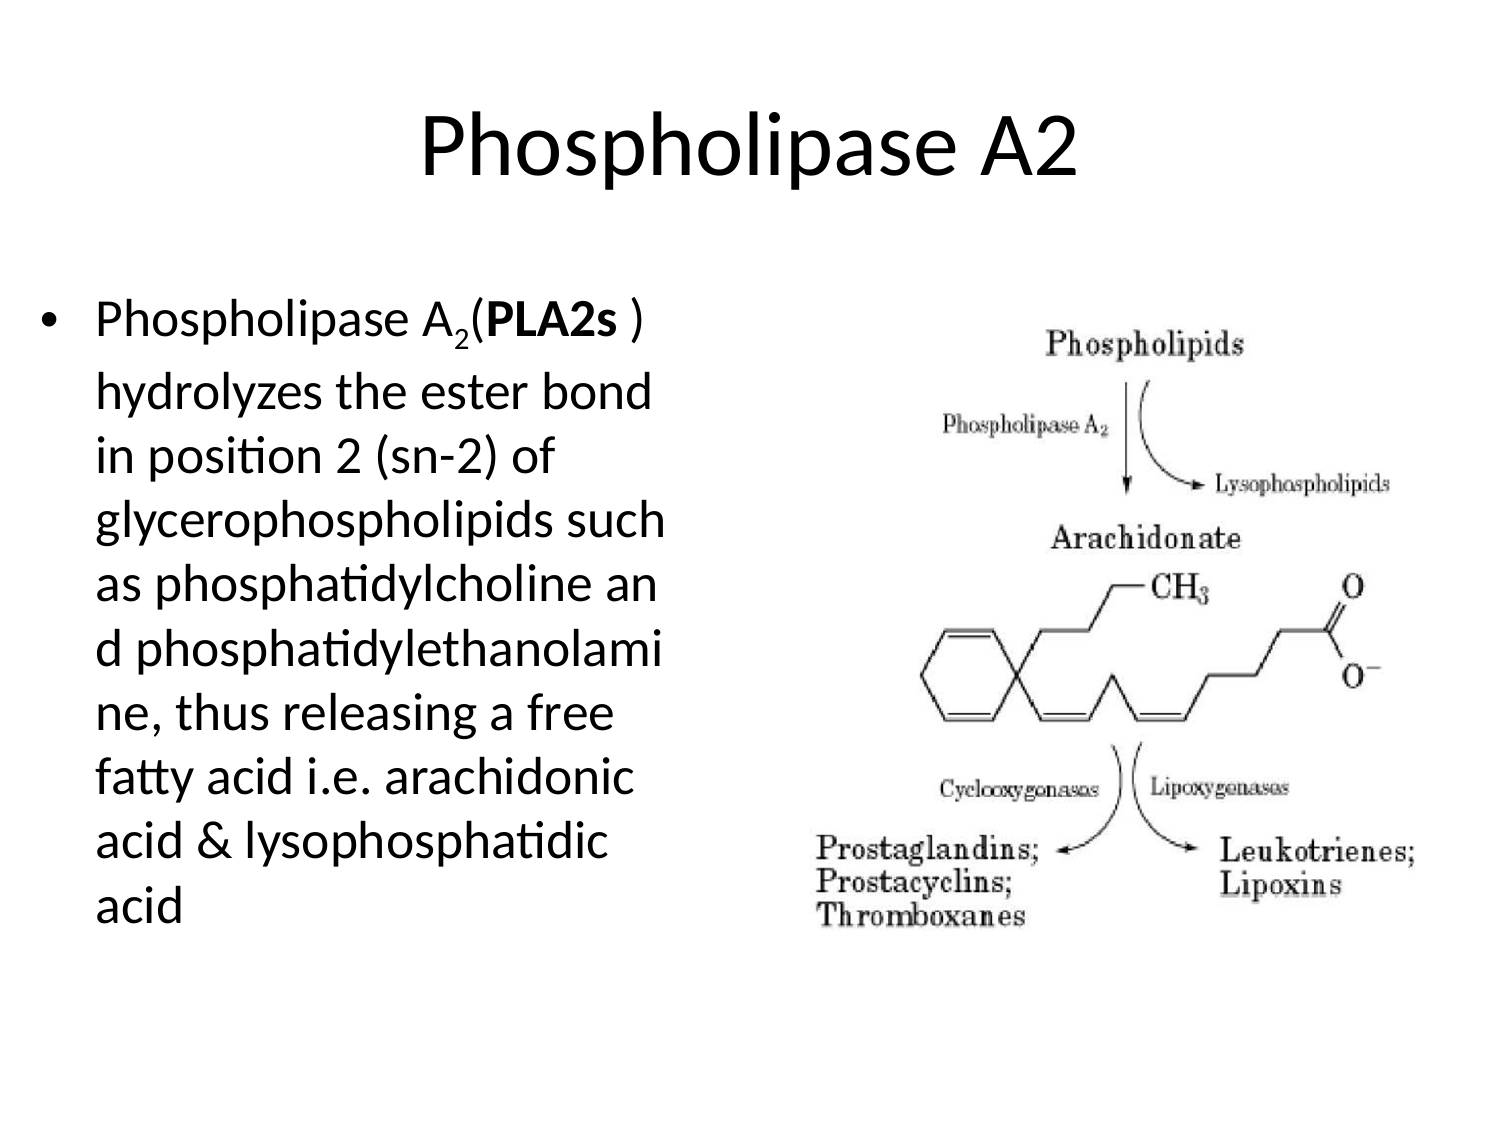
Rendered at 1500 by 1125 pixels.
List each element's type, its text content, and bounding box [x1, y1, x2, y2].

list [674, 299, 1469, 963]
list Phospholipase A2(PLA2s ) hydrolyzes the ester bond in position 2 (sn-2) of glycerophospholipids such as phosphatidylcholine and phosphatidylethanolamine, thus releasing a free fatty acid i.e. arachidonic acid & lysophosphatidic acid [24, 275, 688, 1018]
title Phospholipase A2 [75, 45, 1425, 233]
